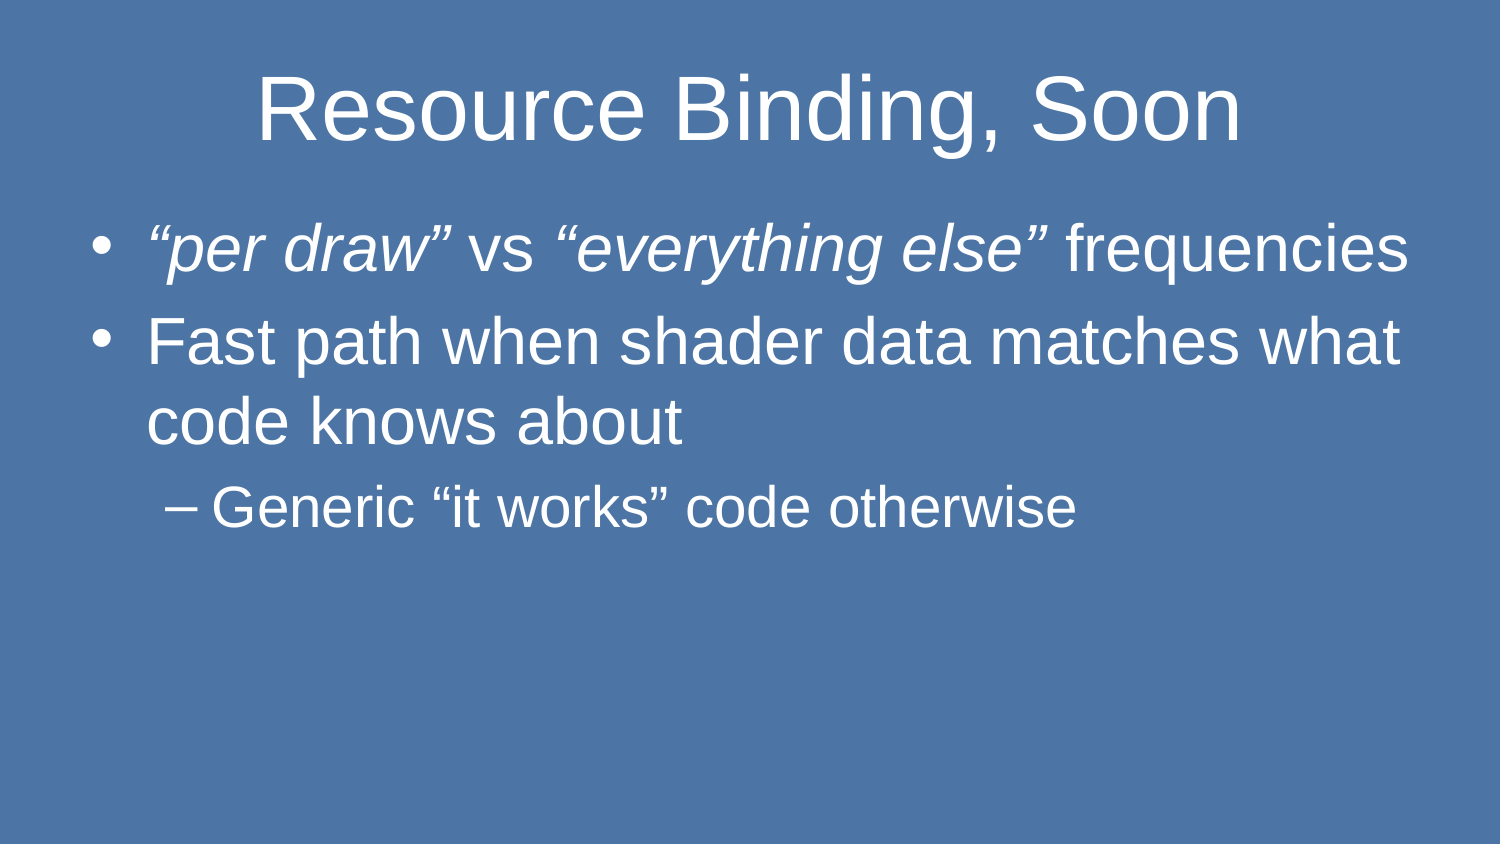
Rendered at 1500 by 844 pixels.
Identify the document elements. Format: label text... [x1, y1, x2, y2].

title Resource Binding, Soon [74, 33, 1426, 175]
list “per draw” vs “everything else” frequencies Fast path when shader data matches what code knows about Generic “it works” code otherwise [74, 196, 1426, 754]
